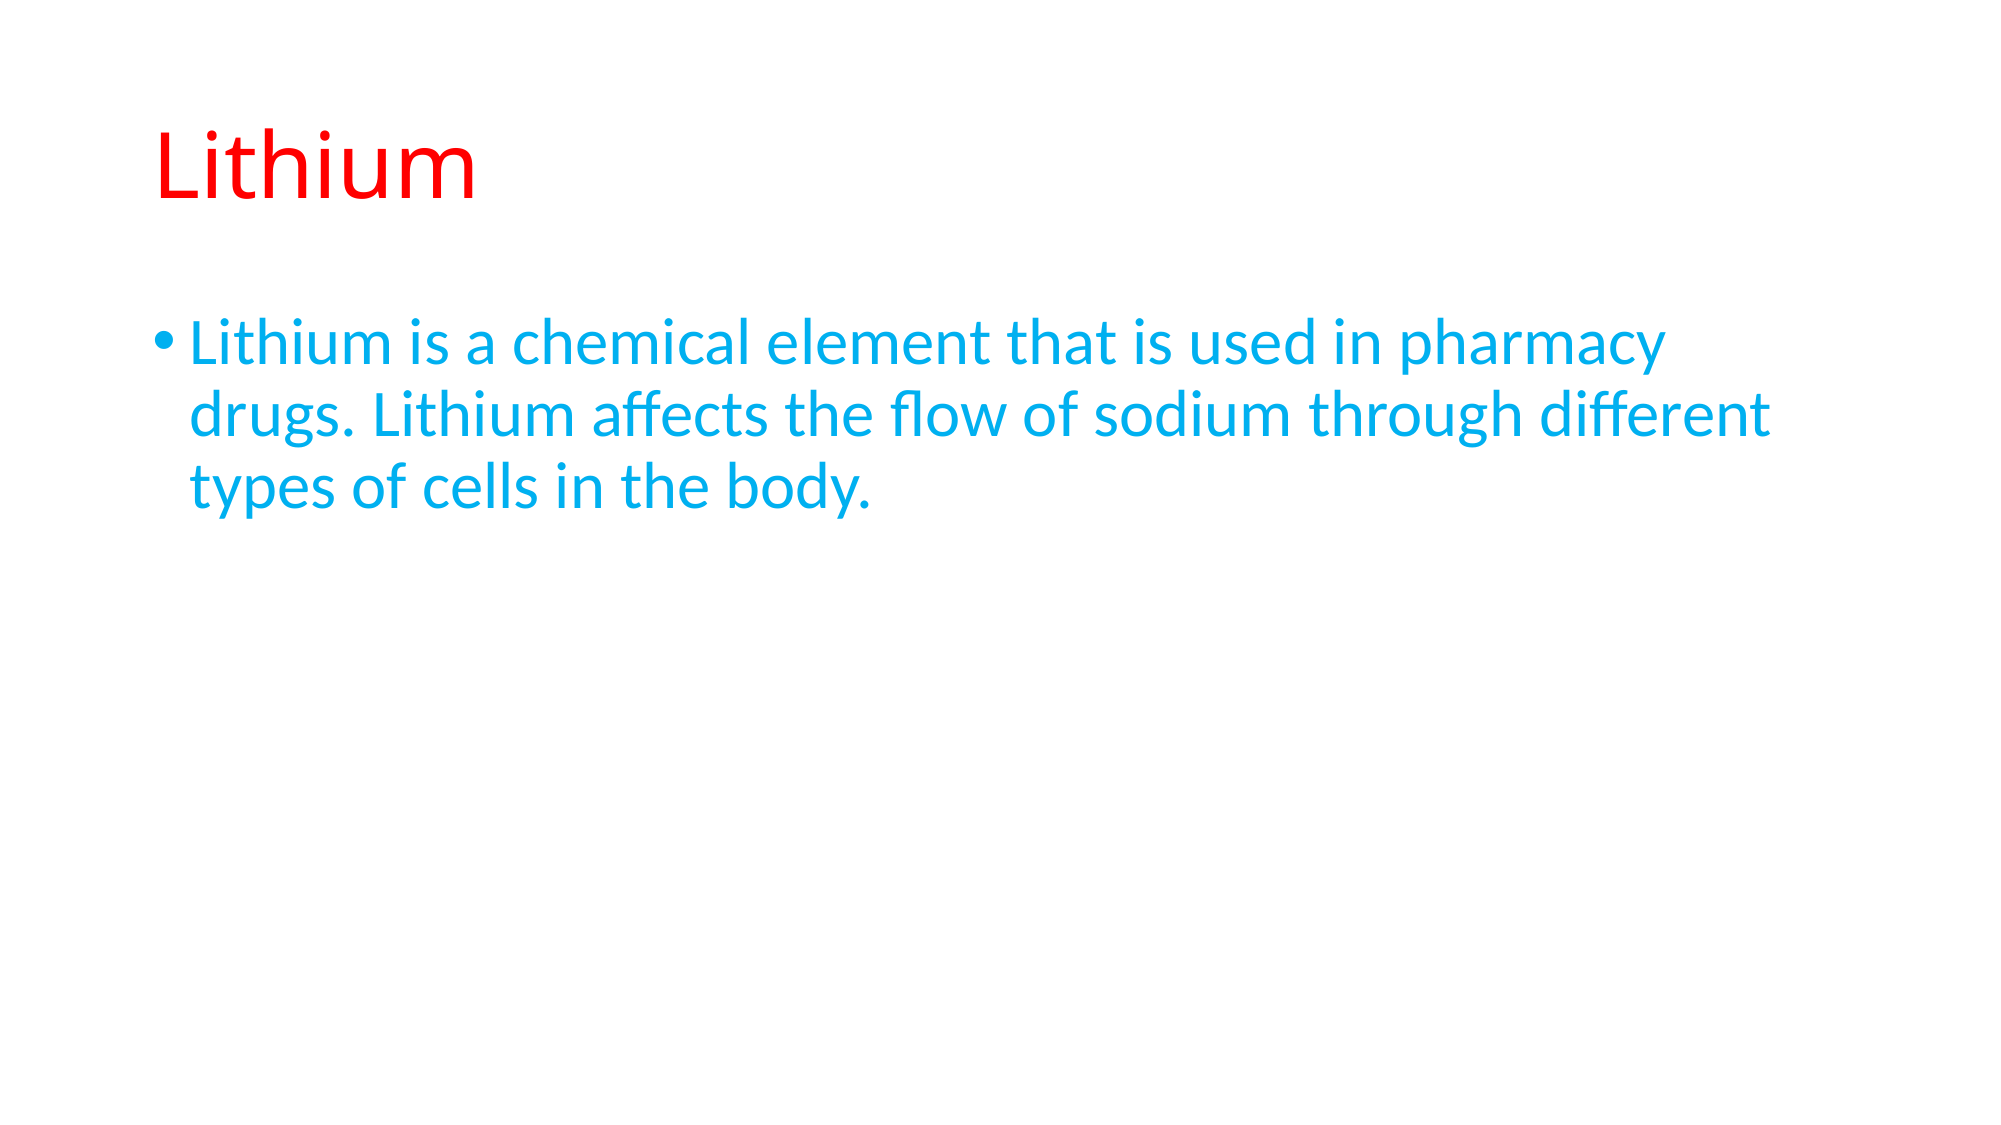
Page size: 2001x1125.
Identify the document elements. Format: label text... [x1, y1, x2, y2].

list Lithium is a chemical element that is used in pharmacy drugs. Lithium affects the flow of sodium through different types of cells in the body. [137, 299, 1863, 1014]
title Lithium [137, 59, 1863, 278]
